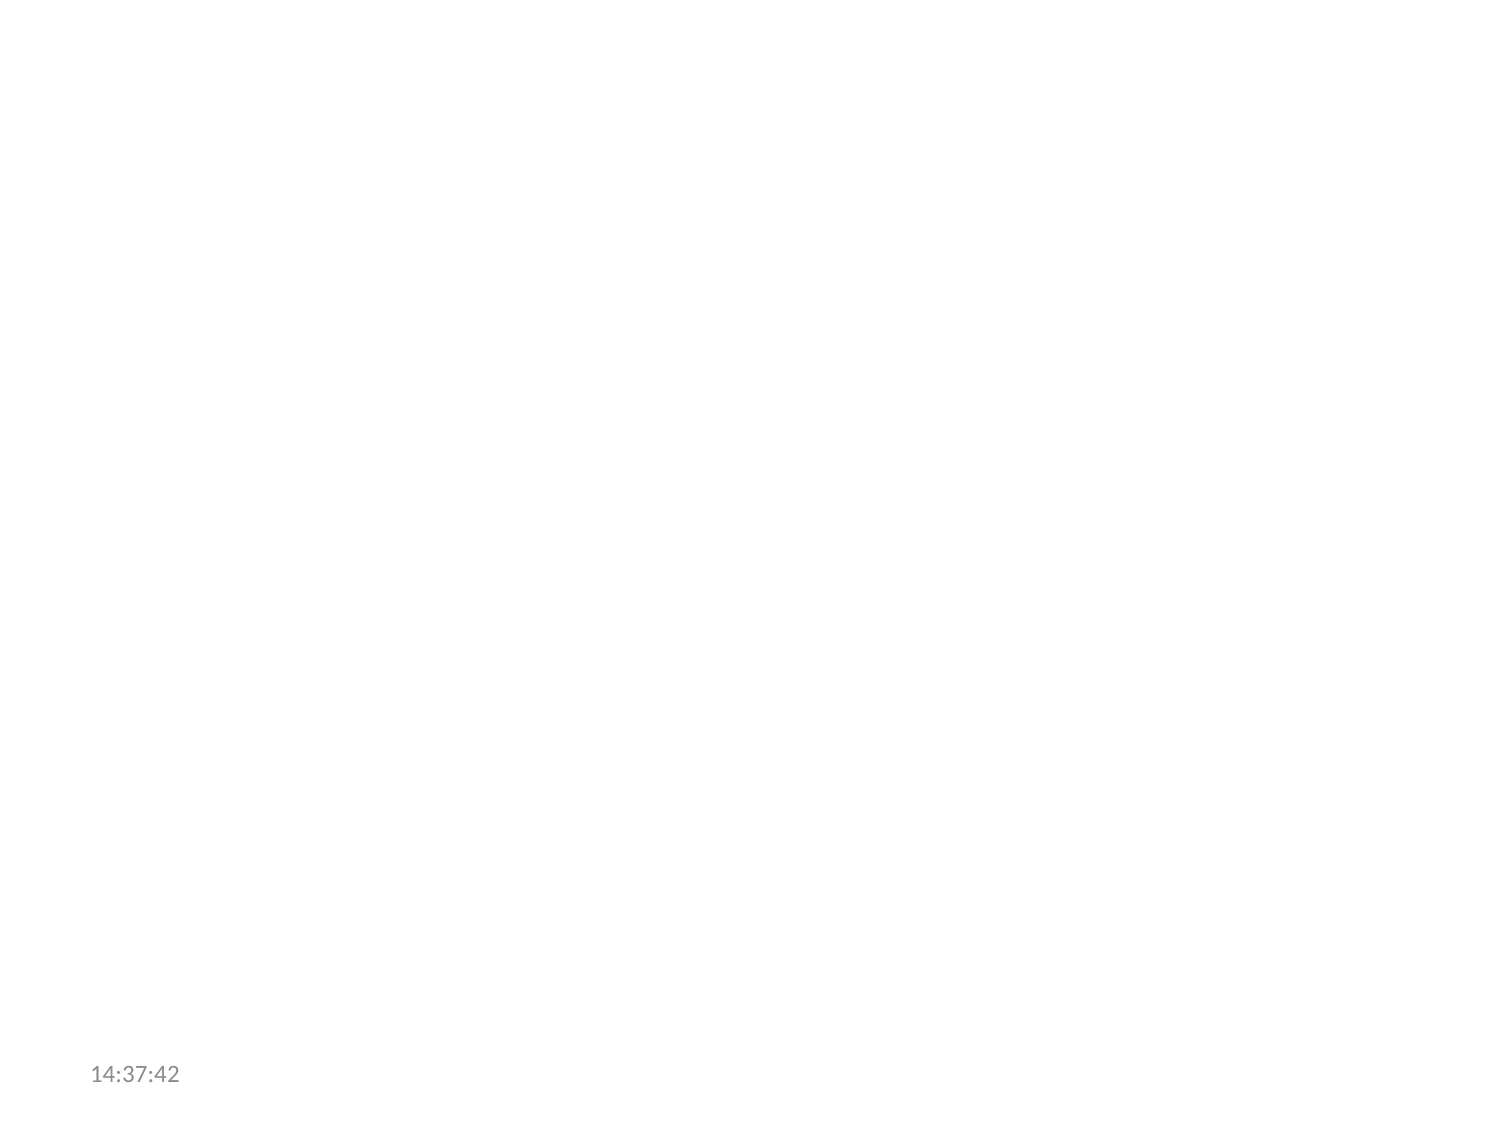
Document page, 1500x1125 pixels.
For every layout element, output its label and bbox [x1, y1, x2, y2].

slide_number [75, 1042, 425, 1103]
